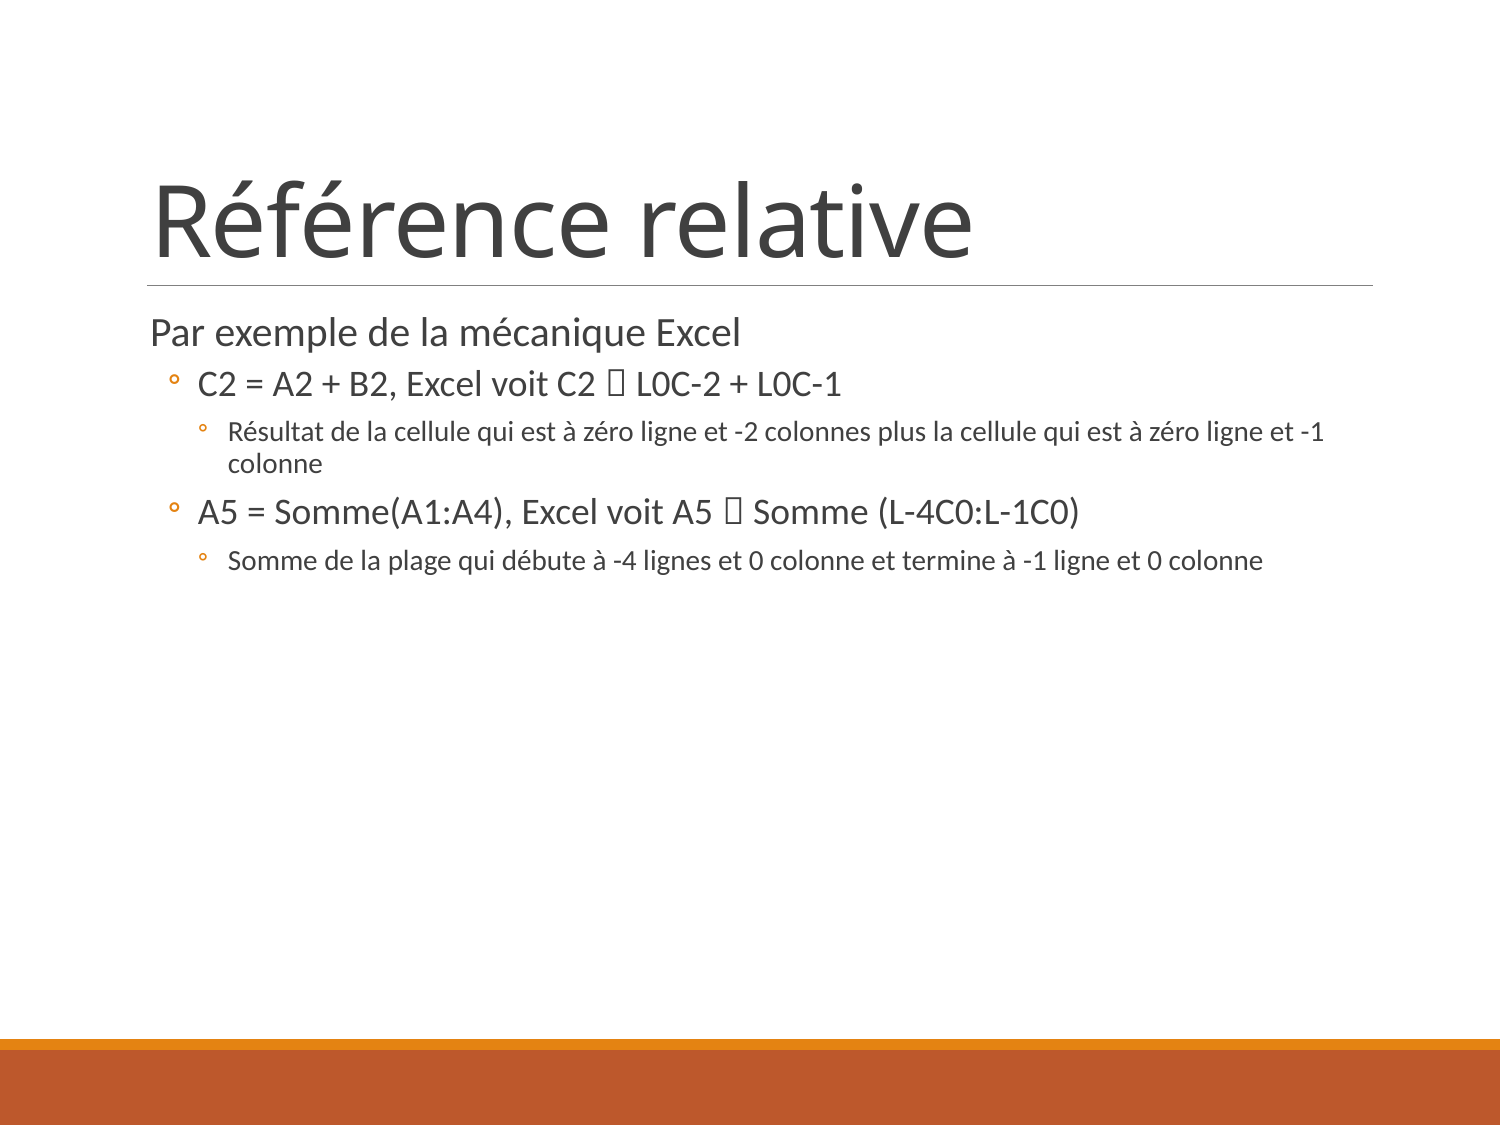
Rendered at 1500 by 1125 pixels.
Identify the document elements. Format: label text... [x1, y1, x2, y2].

list Par exemple de la mécanique Excel C2 = A2 + B2, Excel voit C2  L0C-2 + L0C-1 Résultat de la cellule qui est à zéro ligne et -2 colonnes plus la cellule qui est à zéro ligne et -1 colonne A5 = Somme(A1:A4), Excel voit A5  Somme (L-4C0:L-1C0) Somme de la plage qui débute à -4 lignes et 0 colonne et termine à -1 ligne et 0 colonne [135, 302, 1373, 963]
title Référence relative [135, 47, 1373, 285]
